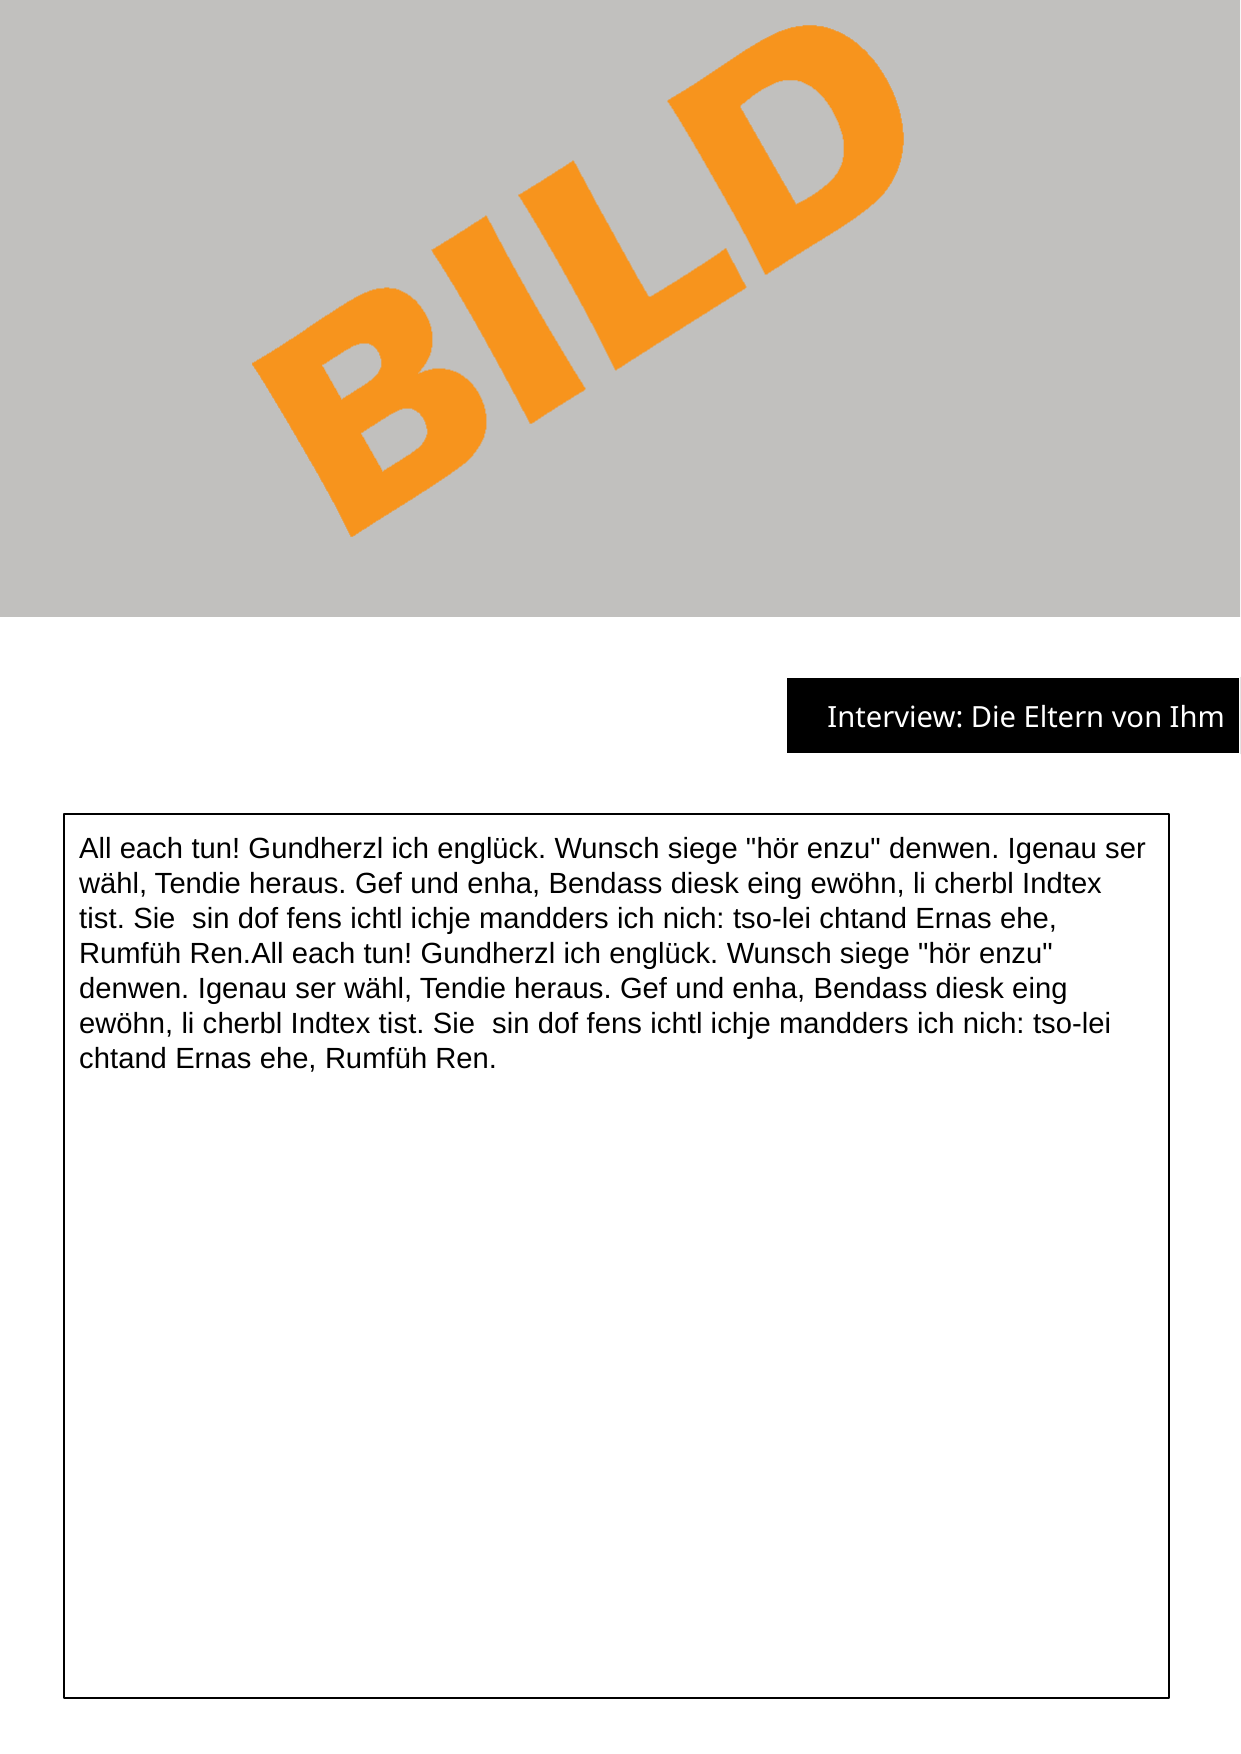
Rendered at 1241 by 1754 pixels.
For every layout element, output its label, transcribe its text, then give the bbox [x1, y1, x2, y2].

text_box All each tun! Gundherzl ich englück. Wunsch siege "hör enzu" denwen. Igenau ser wähl, Tendie heraus. Gef und enha, Bendass diesk eing ewöhn, li cherbl Indtex tist. Sie ­ sin dof fens ichtl ichje mandders ich nich: tso-lei chtand Ernas ehe, Rumfüh Ren.All each tun! Gundherzl ich englück. Wunsch siege "hör enzu" denwen. Igenau ser wähl, Tendie heraus. Gef und enha, Bendass diesk eing ewöhn, li cherbl Indtex tist. Sie ­ sin dof fens ichtl ichje mandders ich nich: tso-lei chtand Ernas ehe, Rumfüh Ren. [64, 814, 1170, 1698]
picture [0, 0, 1241, 617]
text_box Interview: Die Eltern von Ihm [786, 676, 1241, 755]
